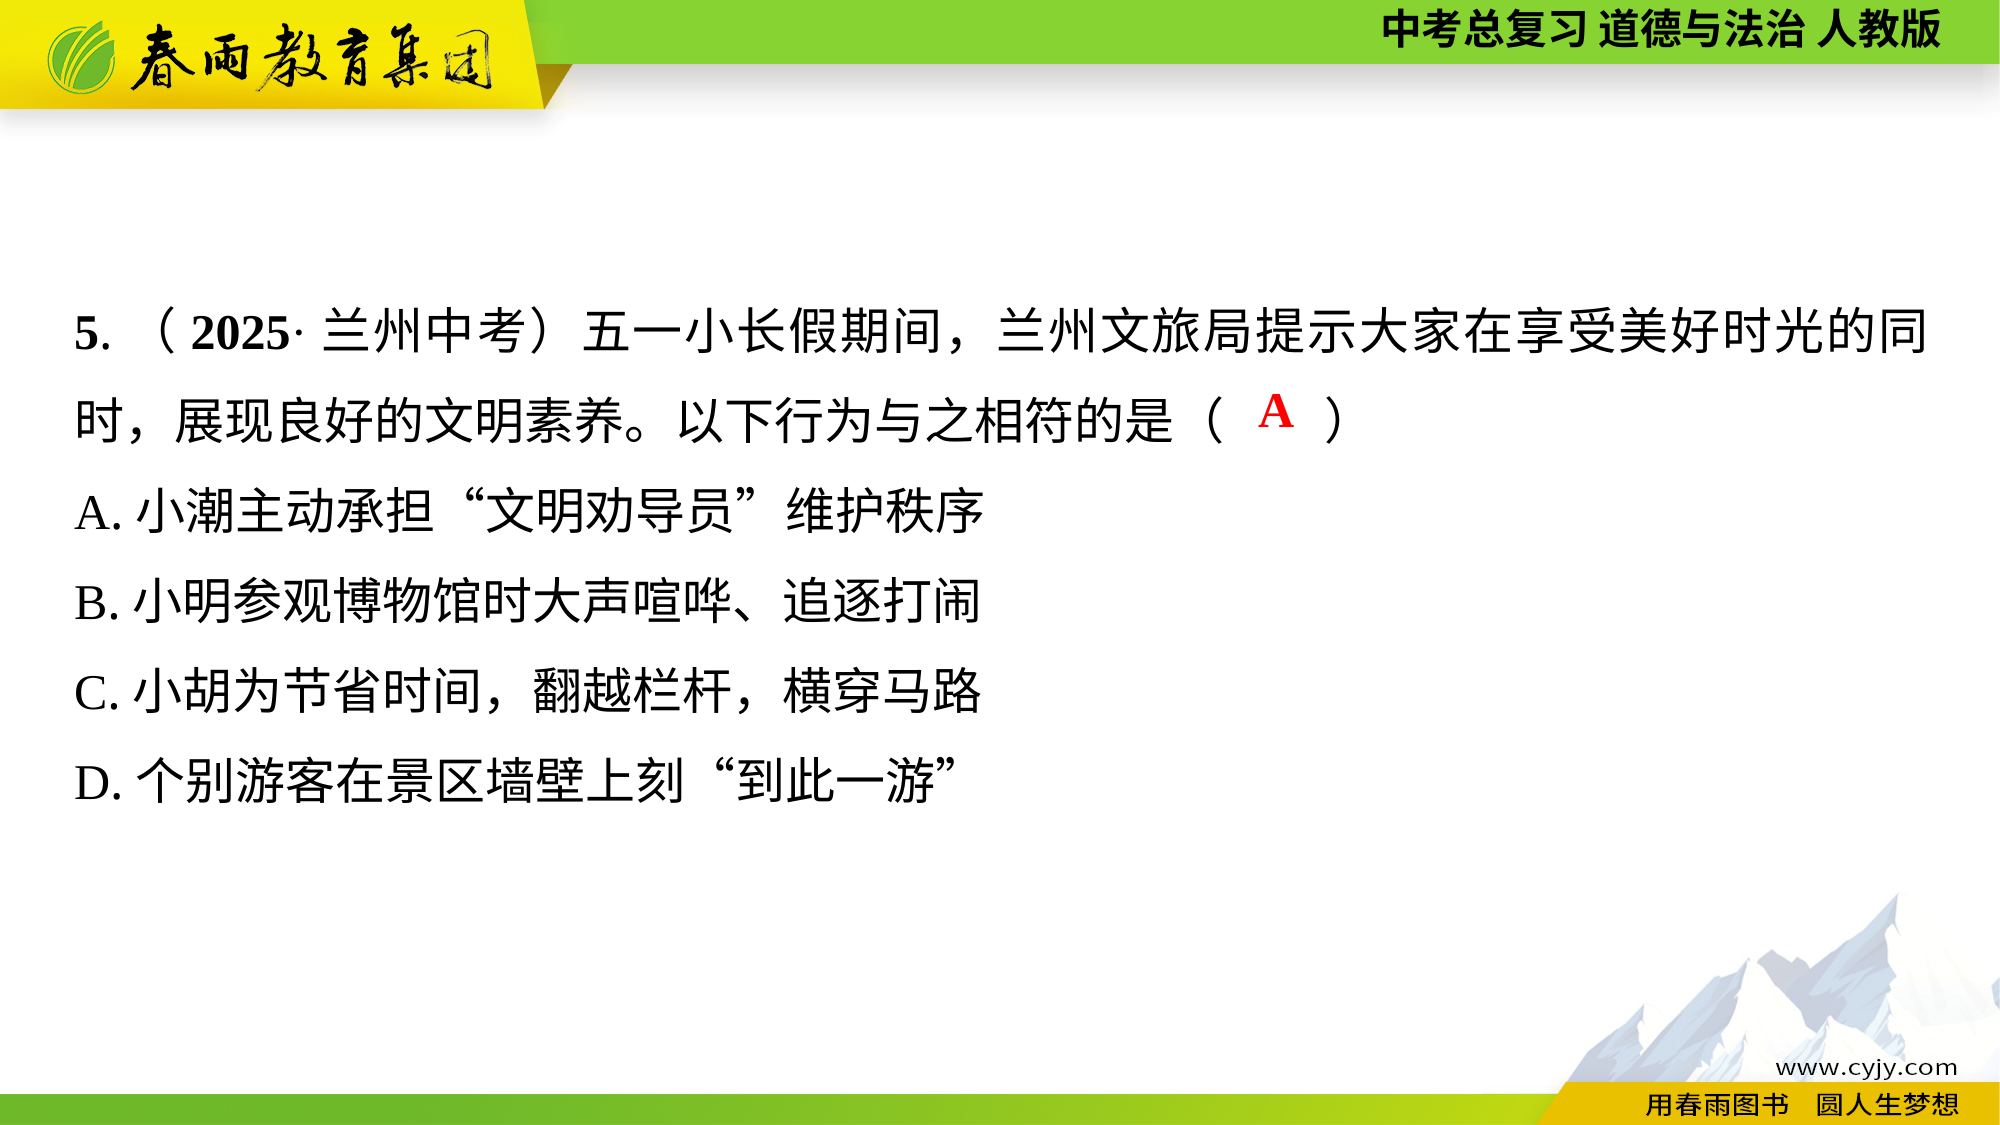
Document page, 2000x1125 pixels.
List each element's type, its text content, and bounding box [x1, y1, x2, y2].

list 5.（2025·兰州中考）五一小长假期间，兰州文旅局提示大家在享受美好时光的同时，展现良好的文明素养。以下行为与之相符的是（ ） A.小潮主动承担“文明劝导员”维护秩序 B.小明参观博物馆时大声喧哗、追逐打闹 C.小胡为节省时间，翻越栏杆，横穿马路 D.个别游客在景区墙壁上刻“到此一游” [59, 261, 1944, 822]
text_box A [1243, 370, 1310, 445]
picture [0, 0, 2000, 1125]
